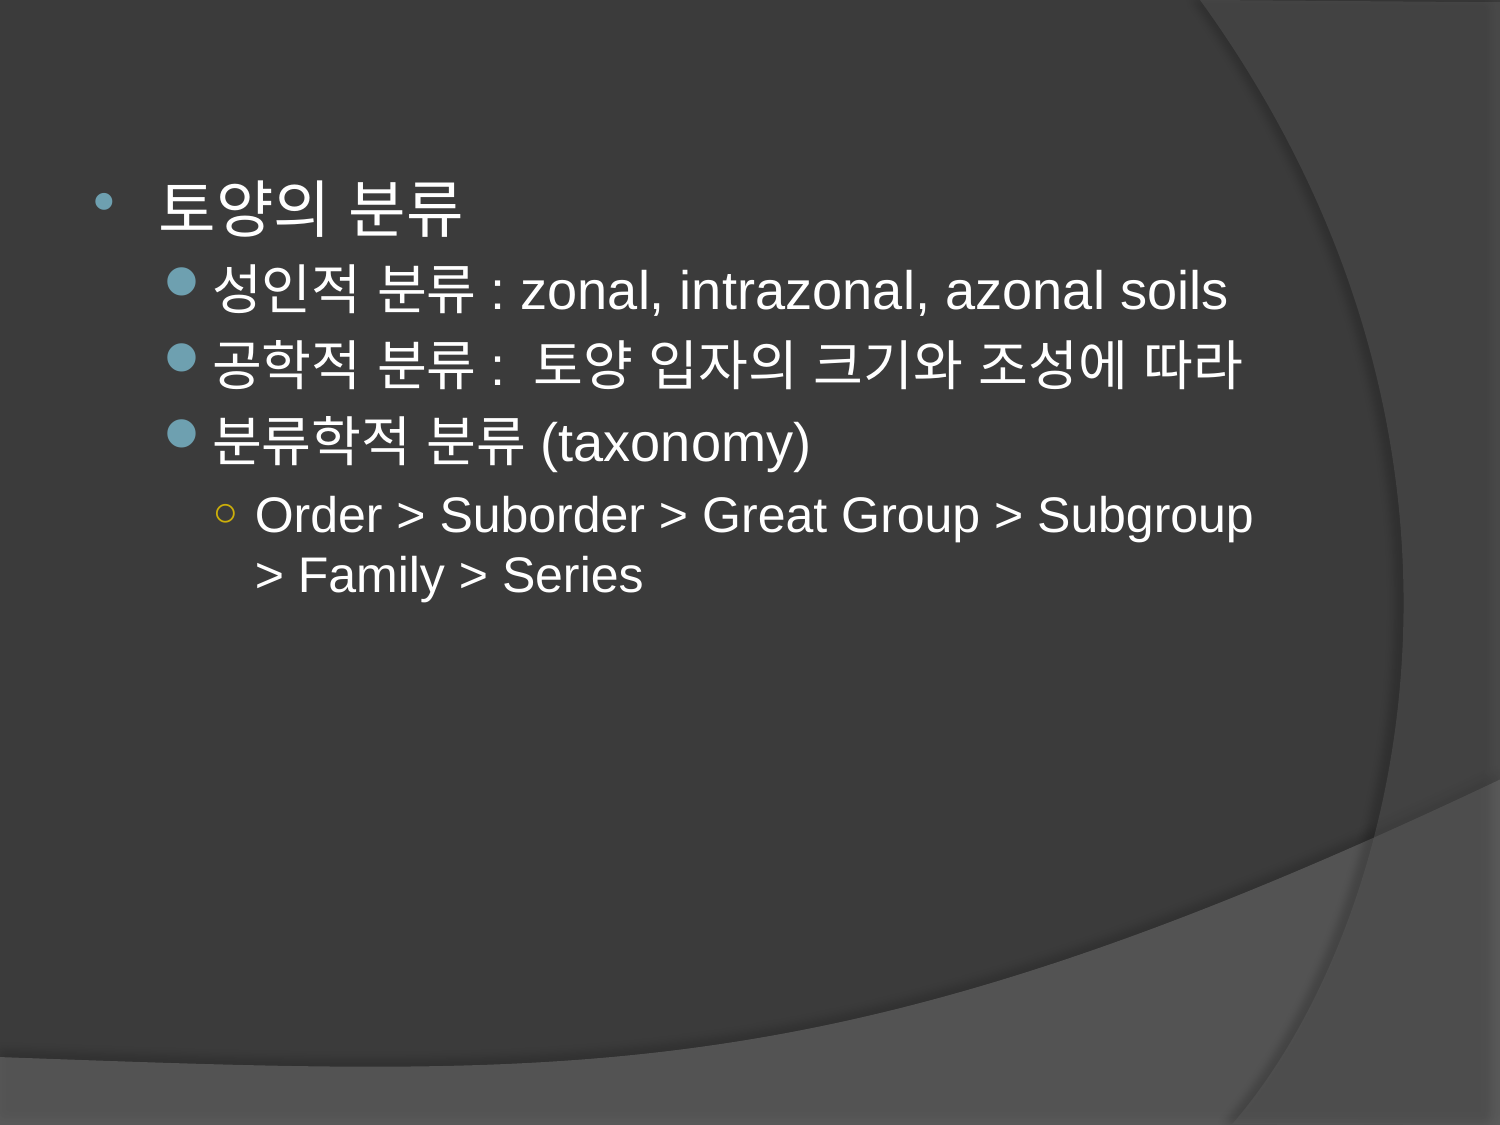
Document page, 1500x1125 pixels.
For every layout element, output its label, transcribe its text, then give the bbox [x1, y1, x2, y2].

list 토양의 분류 성인적 분류: zonal, intrazonal, azonal soils 공학적 분류: 토양 입자의 크기와 조성에 따라 분류학적 분류(taxonomy) Order > Suborder > Great Group > Subgroup > Family > Series [75, 162, 1300, 906]
